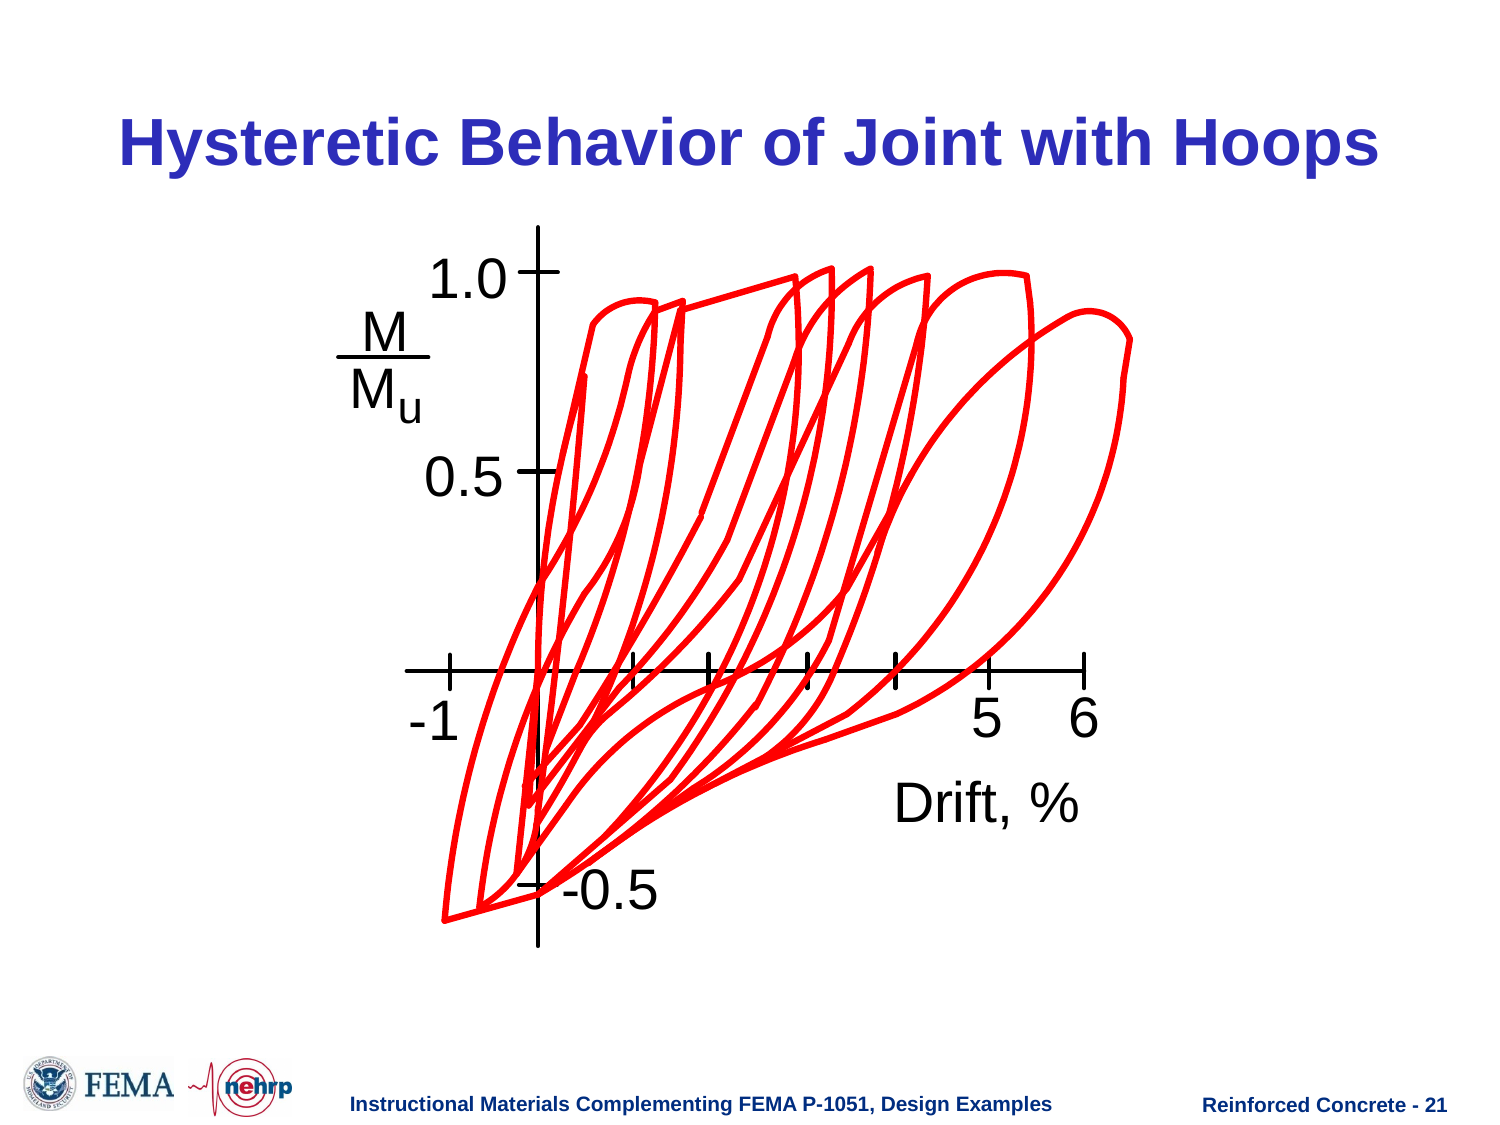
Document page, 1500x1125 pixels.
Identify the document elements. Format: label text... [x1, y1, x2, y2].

title Hysteretic Behavior of Joint with Hoops [74, 44, 1426, 233]
picture [23, 1056, 174, 1111]
footer Instructional Materials Complementing FEMA P-1051, Design Examples [334, 1087, 1104, 1124]
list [325, 201, 1169, 993]
picture [188, 1058, 292, 1117]
